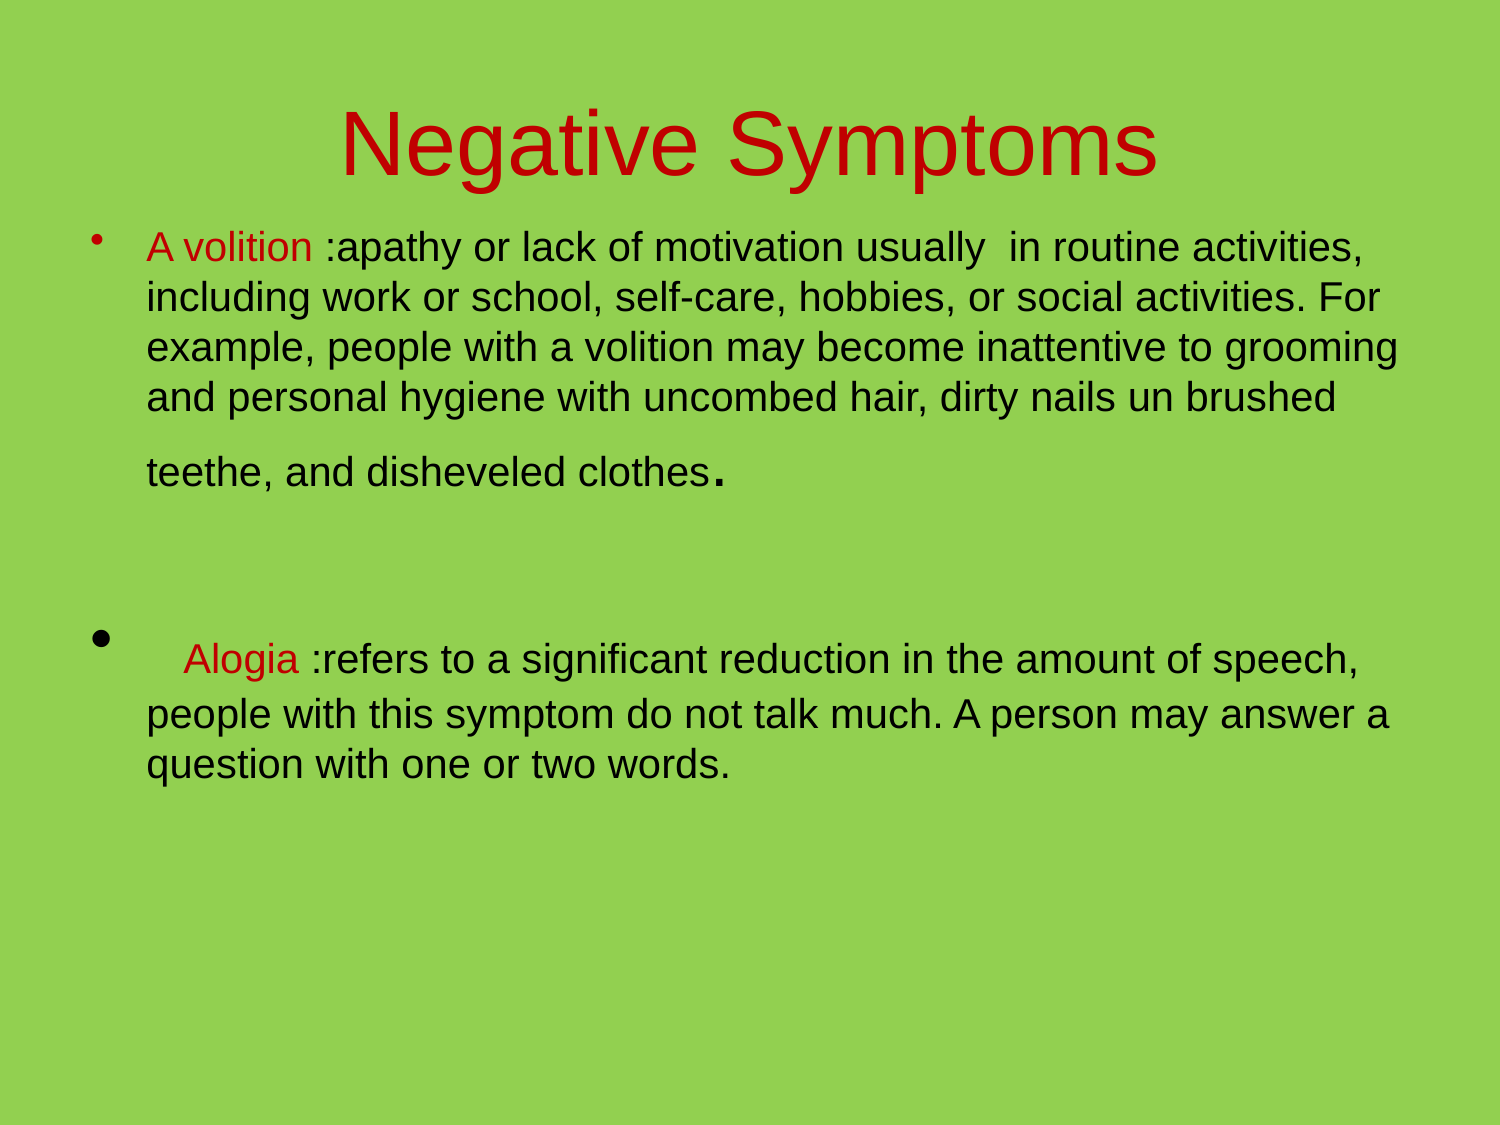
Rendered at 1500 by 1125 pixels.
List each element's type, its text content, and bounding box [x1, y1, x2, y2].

title Negative Symptoms [75, 45, 1425, 212]
list A volition :apathy or lack of motivation usually in routine activities, including work or school, self-care, hobbies, or social activities. For example, people with a volition may become inattentive to grooming and personal hygiene with uncombed hair, dirty nails un brushed teethe, and disheveled clothes. Alogia :refers to a significant reduction in the amount of speech, people with this symptom do not talk much. A person may answer a question with one or two words. [75, 212, 1425, 1005]
